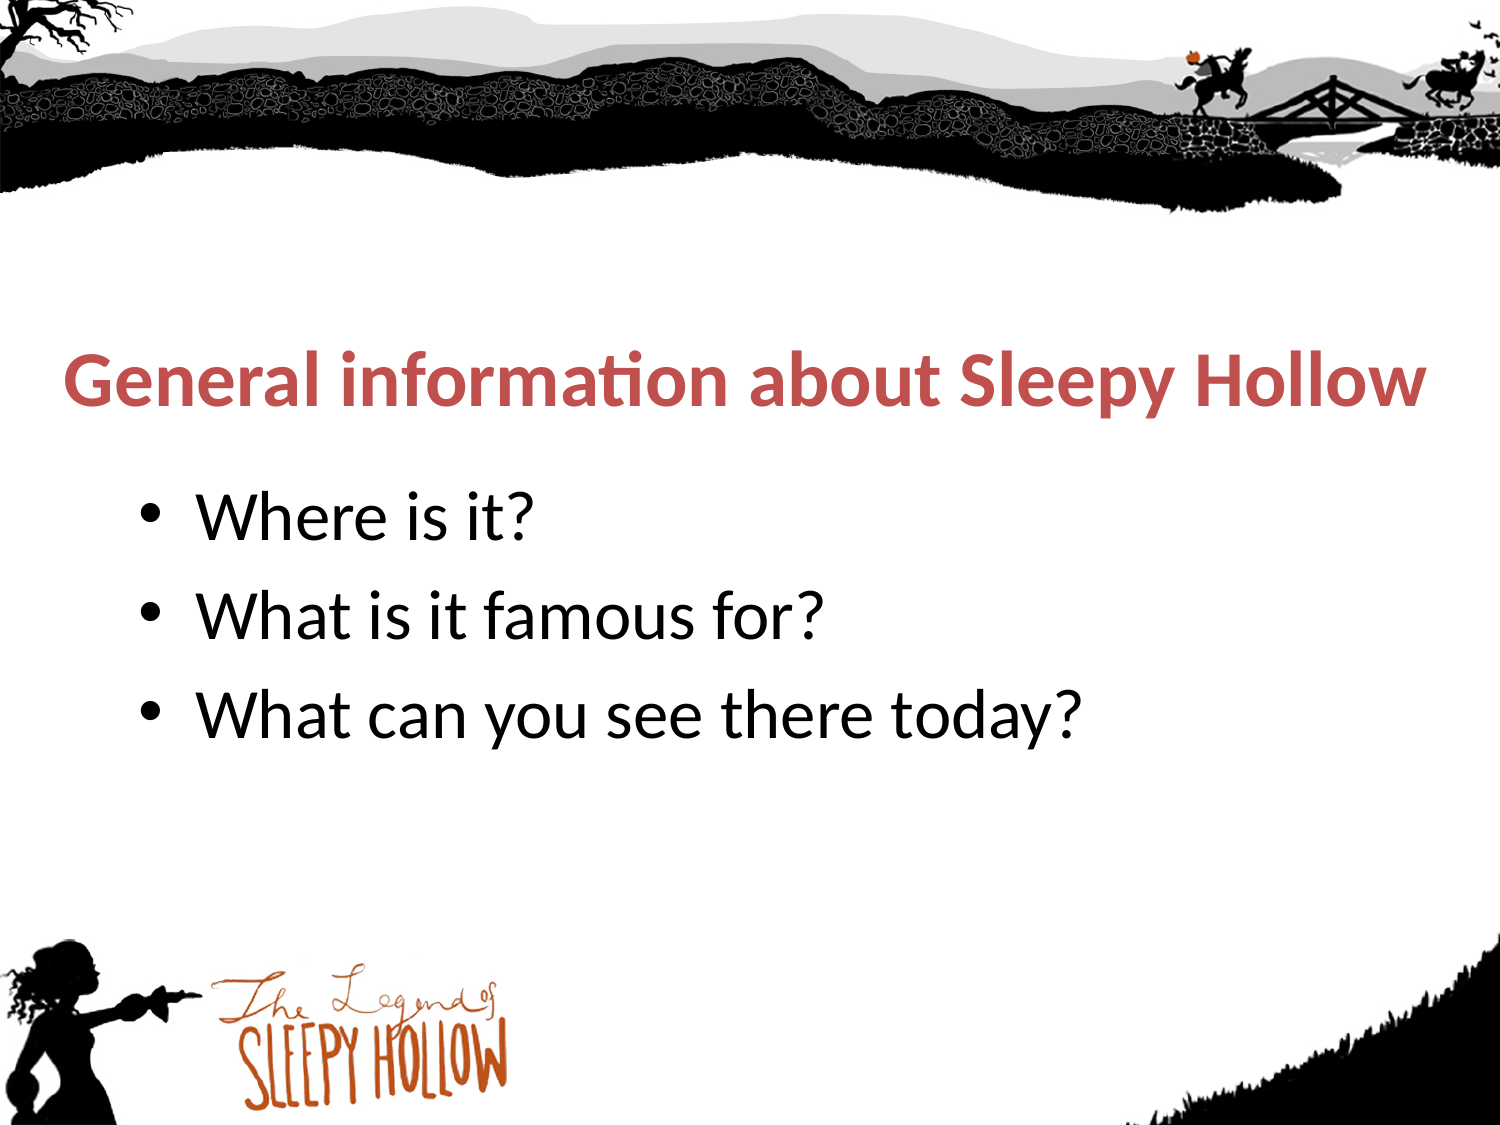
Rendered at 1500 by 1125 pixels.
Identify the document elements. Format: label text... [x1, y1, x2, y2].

picture [0, 0, 1500, 1125]
title General information about Sleepy Hollow [48, 311, 1500, 438]
list Where is it? What is it famous for? What can you see there today? [123, 461, 1402, 864]
